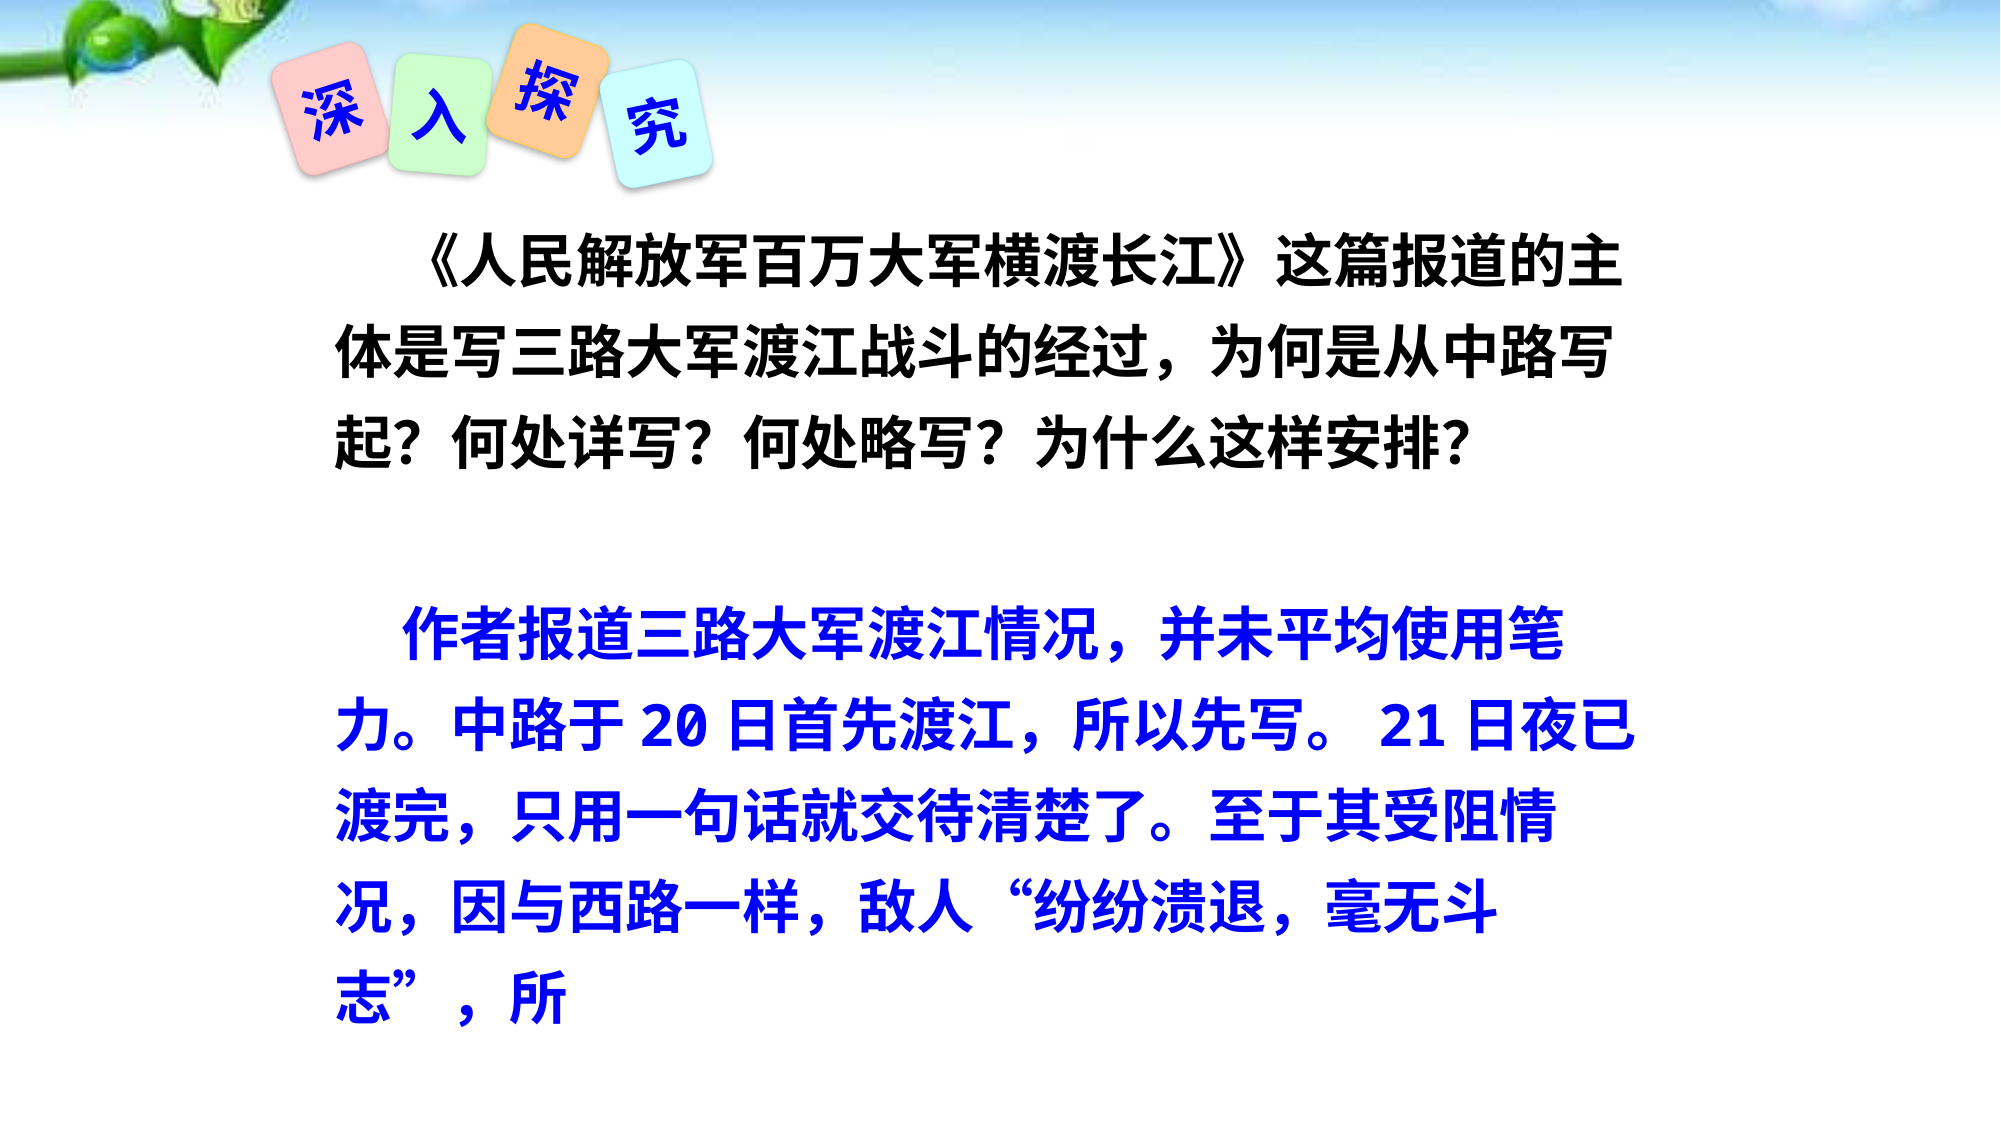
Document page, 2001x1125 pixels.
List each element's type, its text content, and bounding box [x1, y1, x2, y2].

picture [0, 0, 2001, 1125]
text_box 作者报道三路大军渡江情况，并未平均使用笔力。中路于20日首先渡江，所以先写。21日夜已渡完，只用一句话就交待清楚了。至于其受阻情况，因与西路一样，敌人“纷纷溃退，毫无斗志”，所 [319, 568, 1681, 1039]
text_box 《人民解放军百万大军横渡长江》这篇报道的主体是写三路大军渡江战斗的经过，为何是从中路写起？何处详写？何处略写？为什么这样安排？ [319, 195, 1681, 484]
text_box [282, 31, 705, 183]
